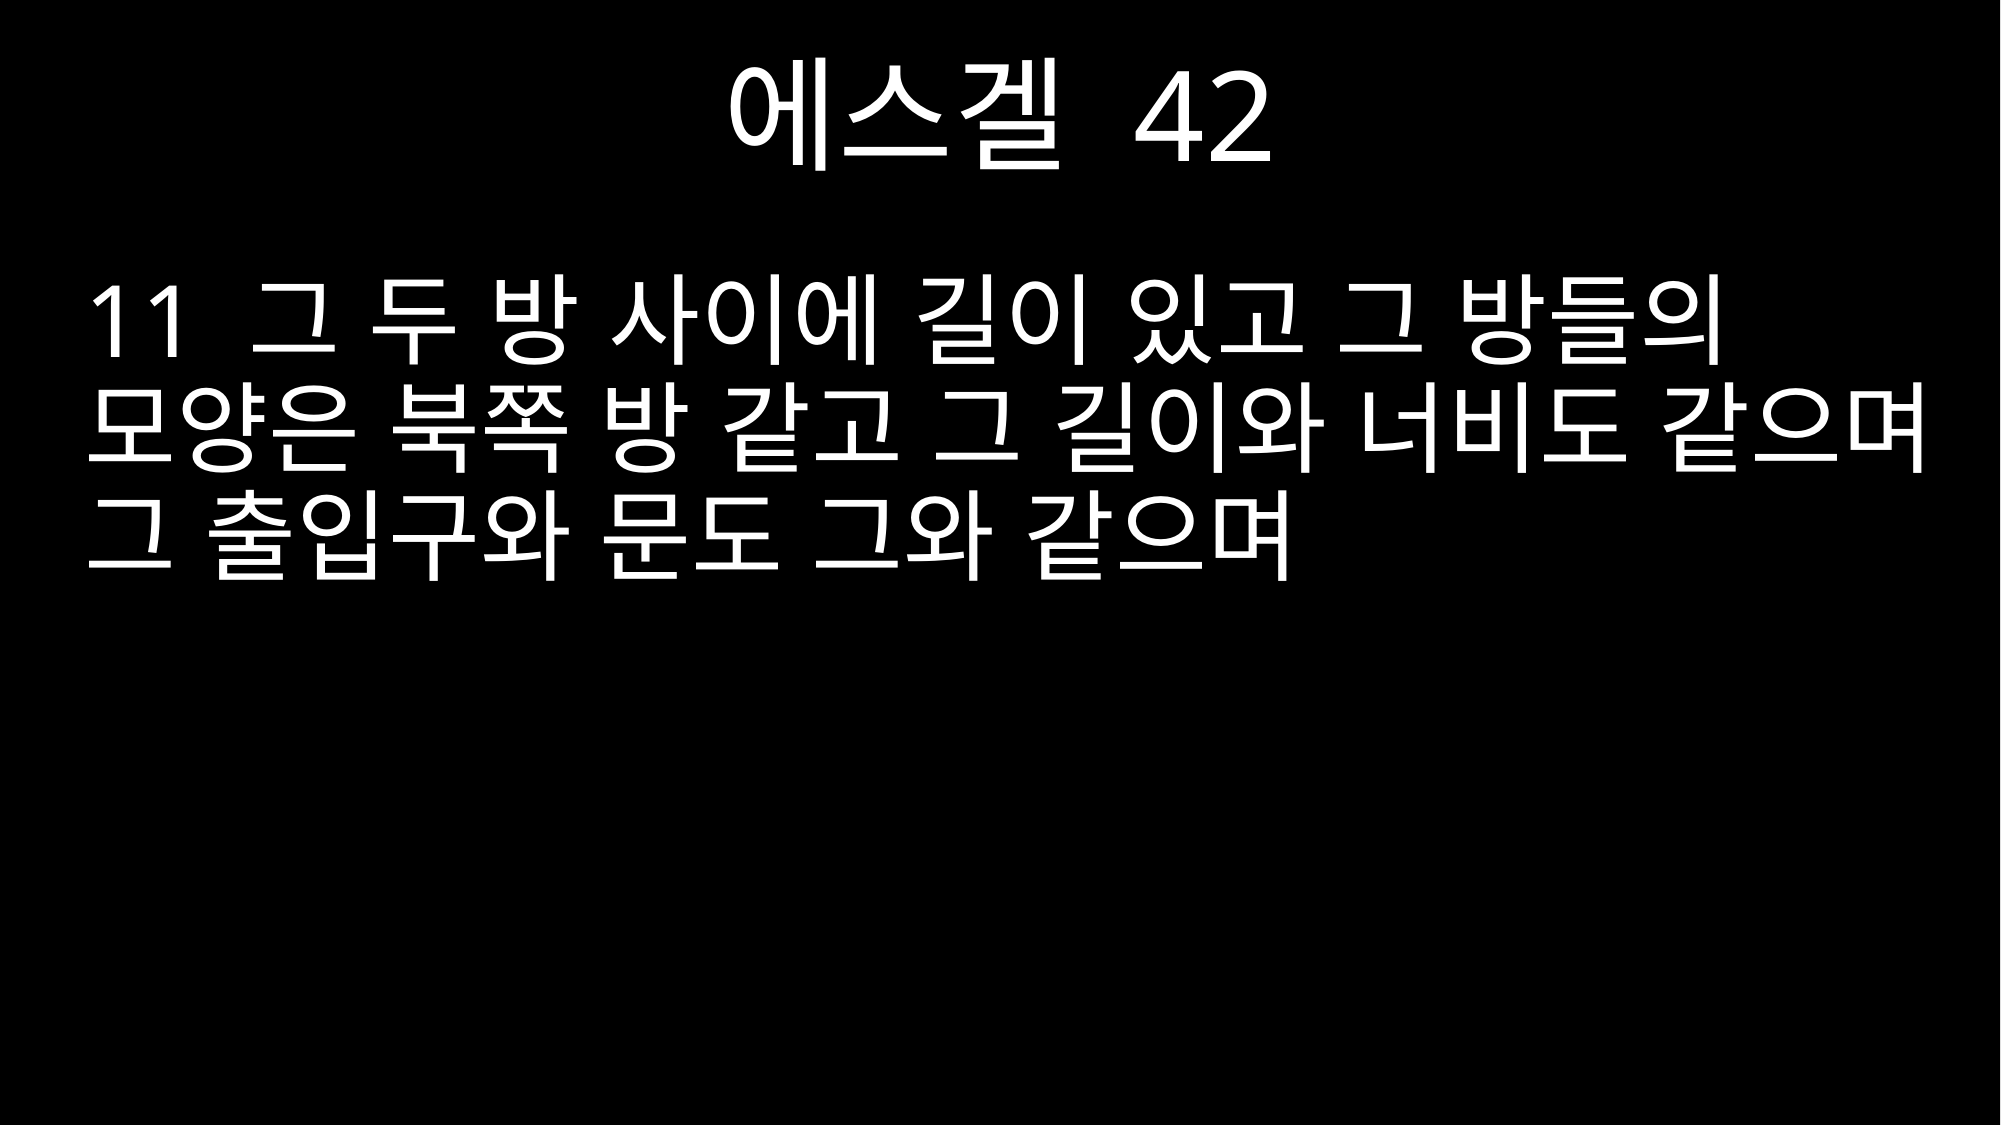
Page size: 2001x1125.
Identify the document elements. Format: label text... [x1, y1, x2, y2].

picture [0, 0, 2001, 1125]
list 11 그 두 방 사이에 길이 있고 그 방들의 모양은 북쪽 방 같고 그 길이와 너비도 같으며 그 출입구와 문도 그와 같으며 [69, 263, 1953, 423]
footer 에스겔 42 [0, 32, 2000, 192]
